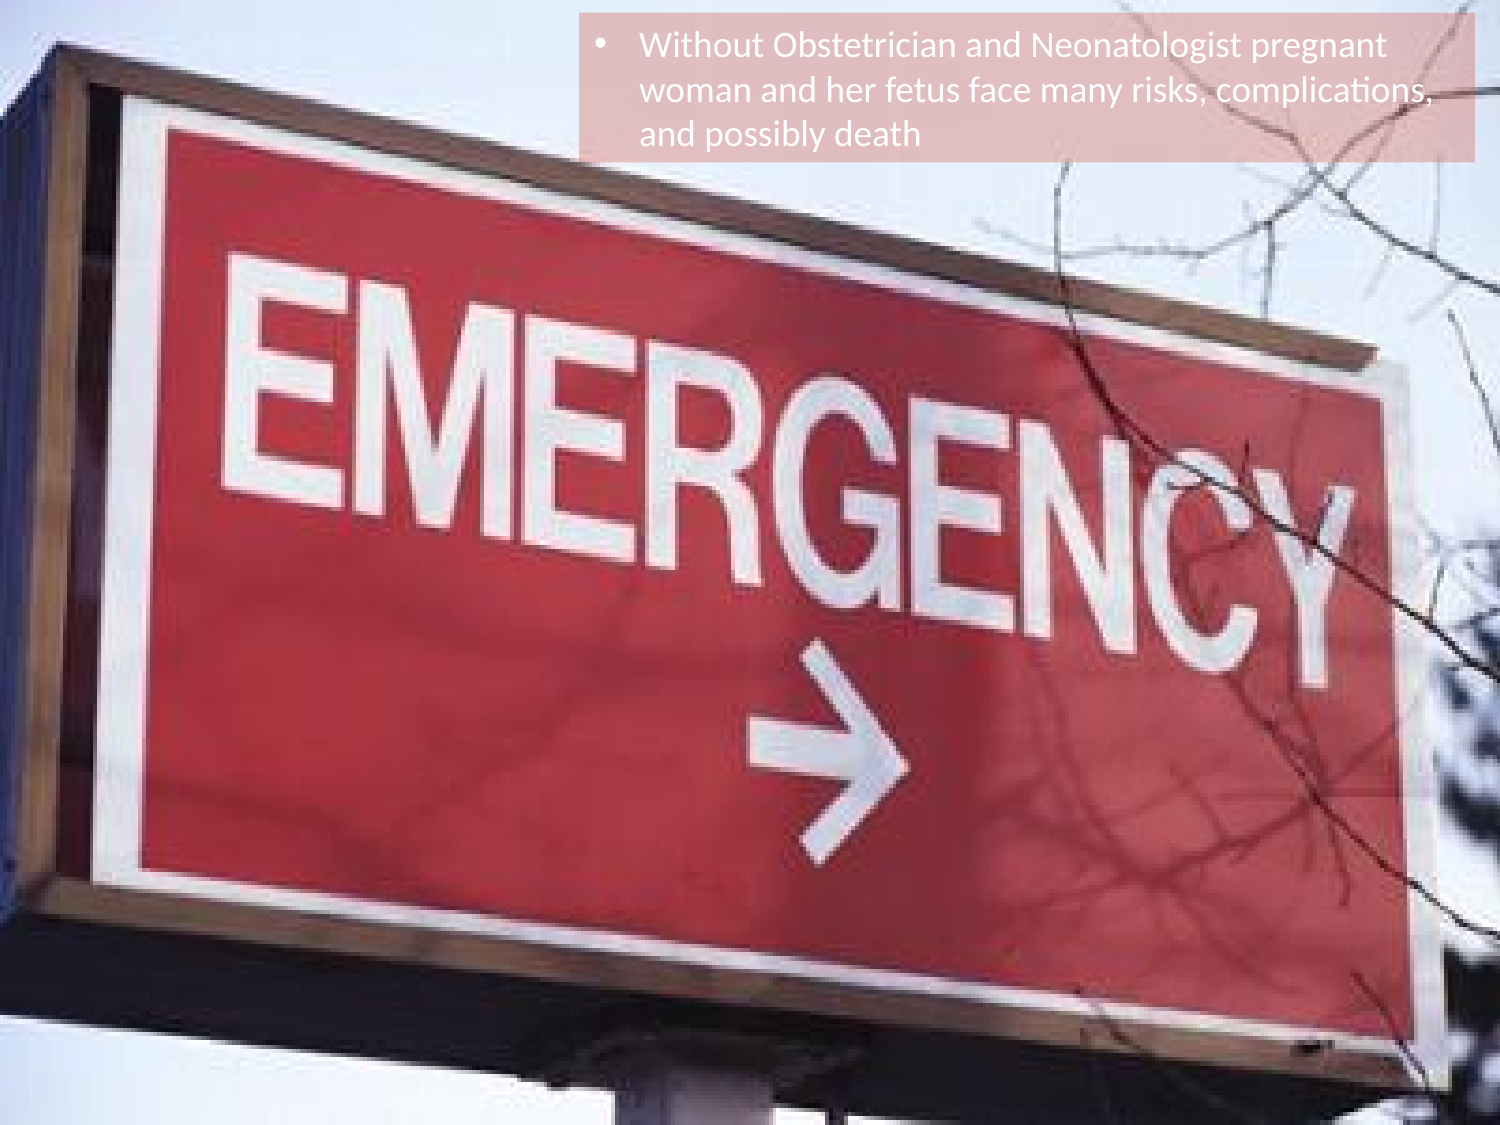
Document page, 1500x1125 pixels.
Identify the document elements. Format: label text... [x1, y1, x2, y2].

picture [0, 0, 1500, 1125]
list Without Obstetrician and Neonatologist pregnant woman and her fetus face many risks, complications, and possibly death [579, 12, 1475, 163]
